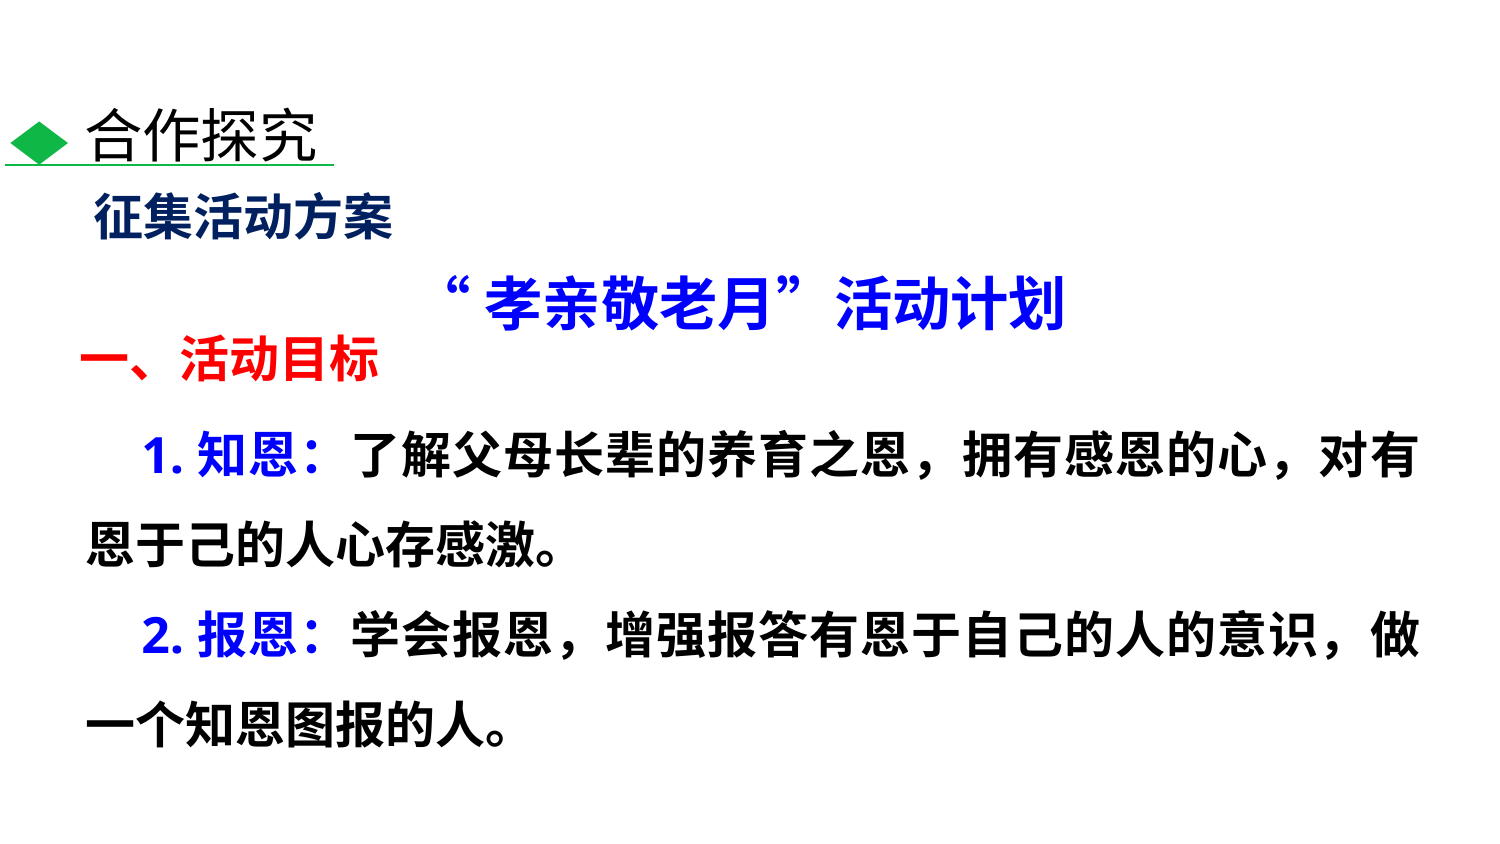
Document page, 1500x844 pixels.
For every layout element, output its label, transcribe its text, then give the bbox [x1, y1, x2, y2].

text_box 1.知恩：了解父母长辈的养育之恩，拥有感恩的心，对有恩于己的人心存感激。 2.报恩：学会报恩，增强报答有恩于自己的人的意识，做一个知恩图报的人。 [70, 386, 1436, 761]
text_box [17, 177, 467, 254]
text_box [4, 91, 334, 178]
text_box 一、活动目标 [64, 320, 432, 396]
text_box “孝亲敬老月”活动计划 [397, 260, 1082, 345]
